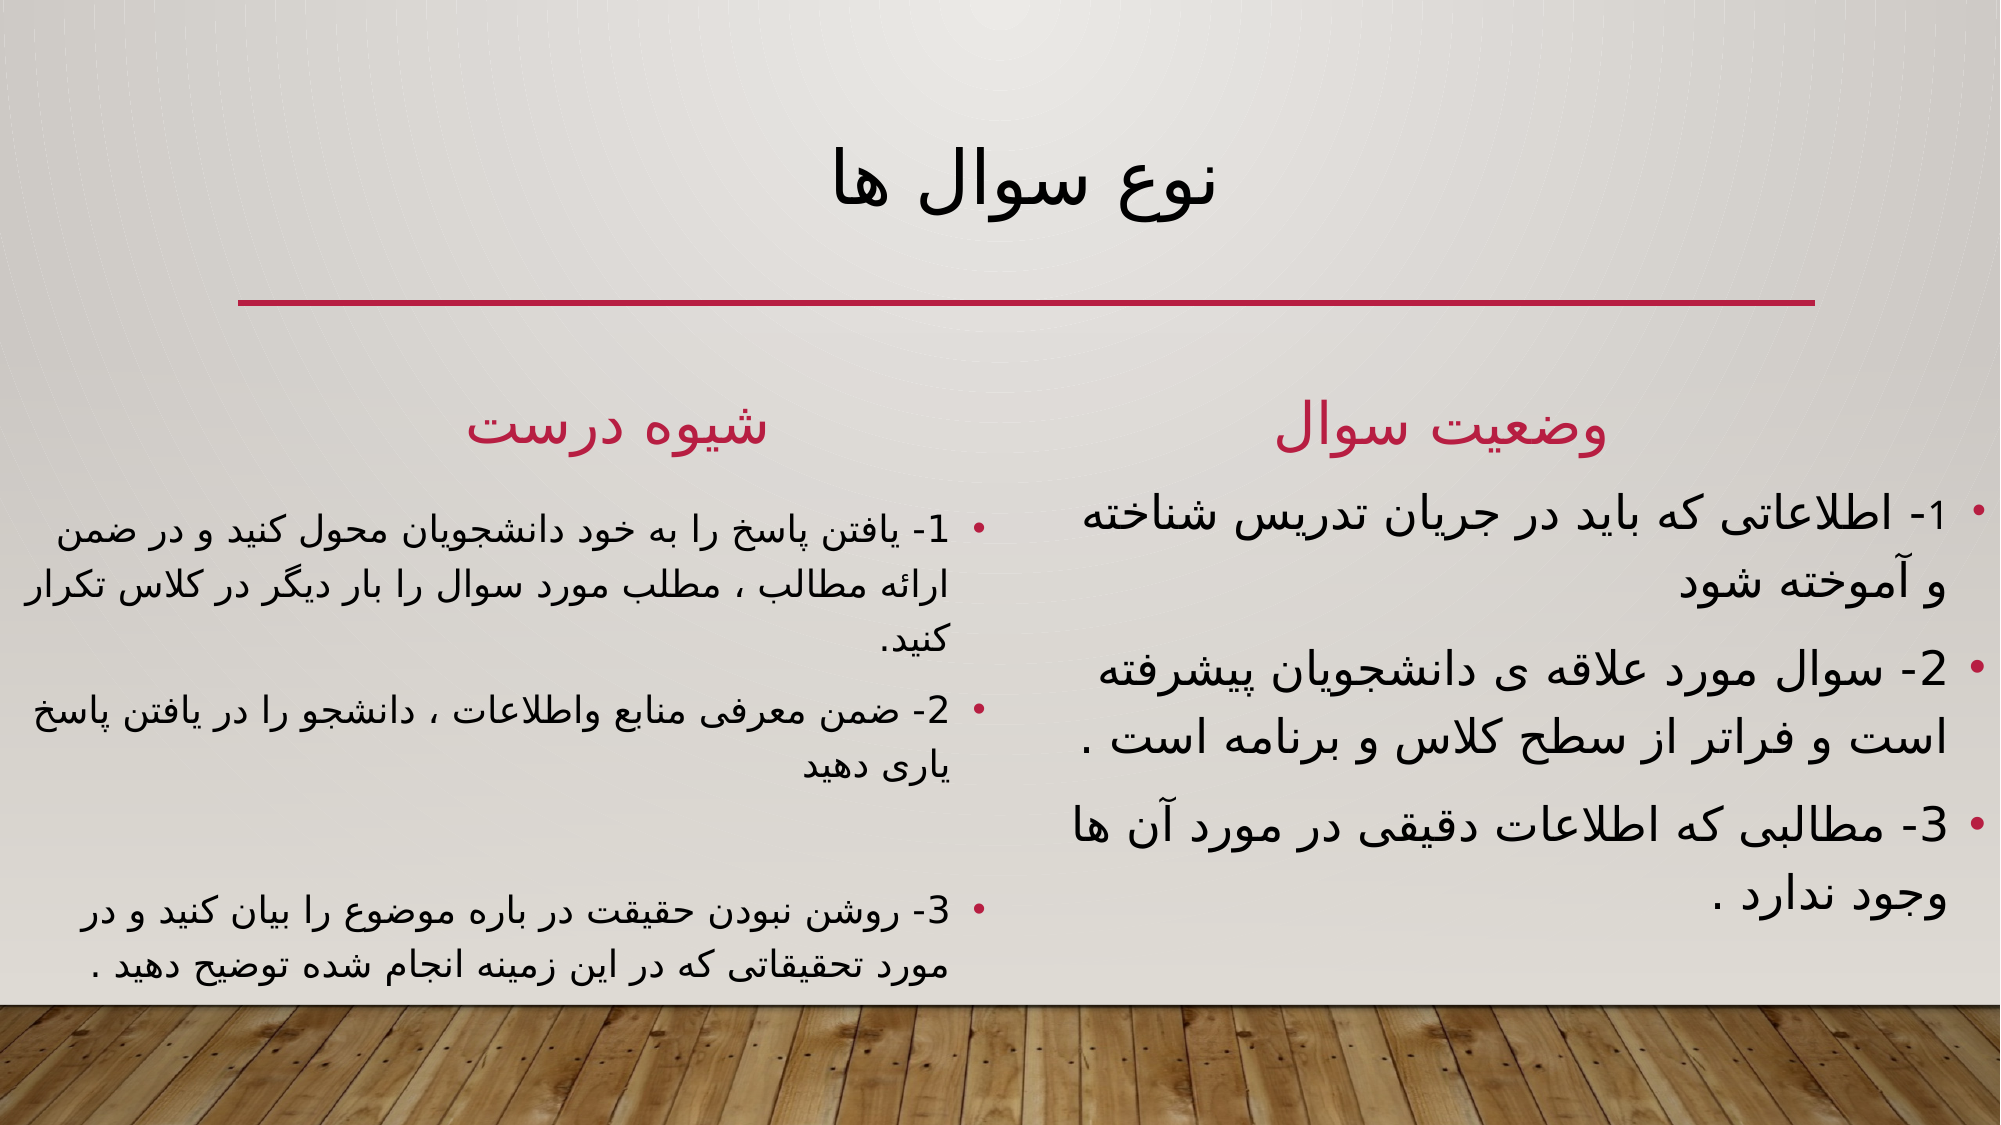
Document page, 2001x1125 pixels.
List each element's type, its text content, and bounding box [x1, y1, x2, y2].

list شیوه درست [237, 331, 1000, 463]
list 1- اطلاعاتی که باید در جریان تدریس شناخته و آموخته شود 2- سوال مورد علاقه ی دانشجویان پیشرفته است و فراتر از سطح کلاس و برنامه است . 3- مطالبی که اطلاعات دقیقی در مورد آن ها وجود ندارد . [1051, 462, 2000, 994]
list وضعیت سوال [1051, 331, 1814, 462]
list 1- یافتن پاسخ را به خود دانشجویان محول کنید و در ضمن ارائه مطالب ، مطلب مورد سوال را بار دیگر در کلاس تکرار کنید. 2- ضمن معرفی منابع واطلاعات ، دانشجو را در یافتن پاسخ یاری دهید 3- روشن نبودن حقیقت در باره موضوع را بیان کنید و در مورد تحقیقاتی که در این زمینه انجام شده توضیح دهید . [0, 488, 1000, 994]
picture [0, 1005, 2000, 1125]
title نوع سوال ها [237, 131, 1814, 306]
